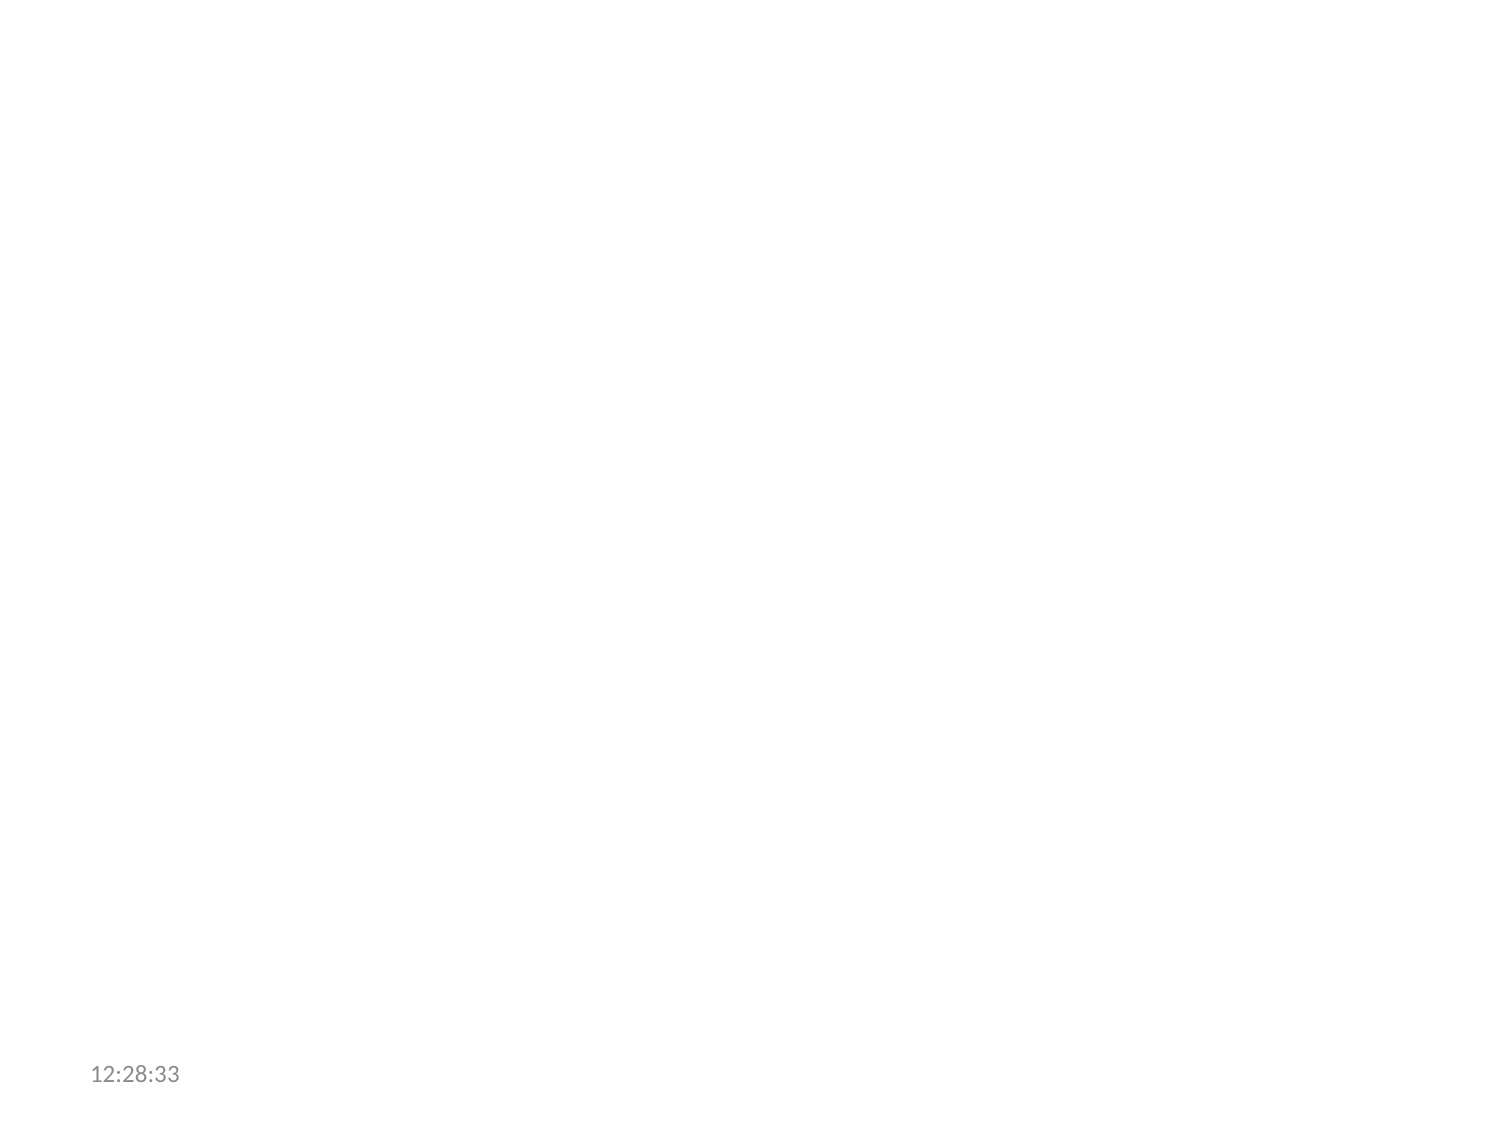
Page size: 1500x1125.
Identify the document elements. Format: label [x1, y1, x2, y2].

slide_number [75, 1042, 425, 1103]
